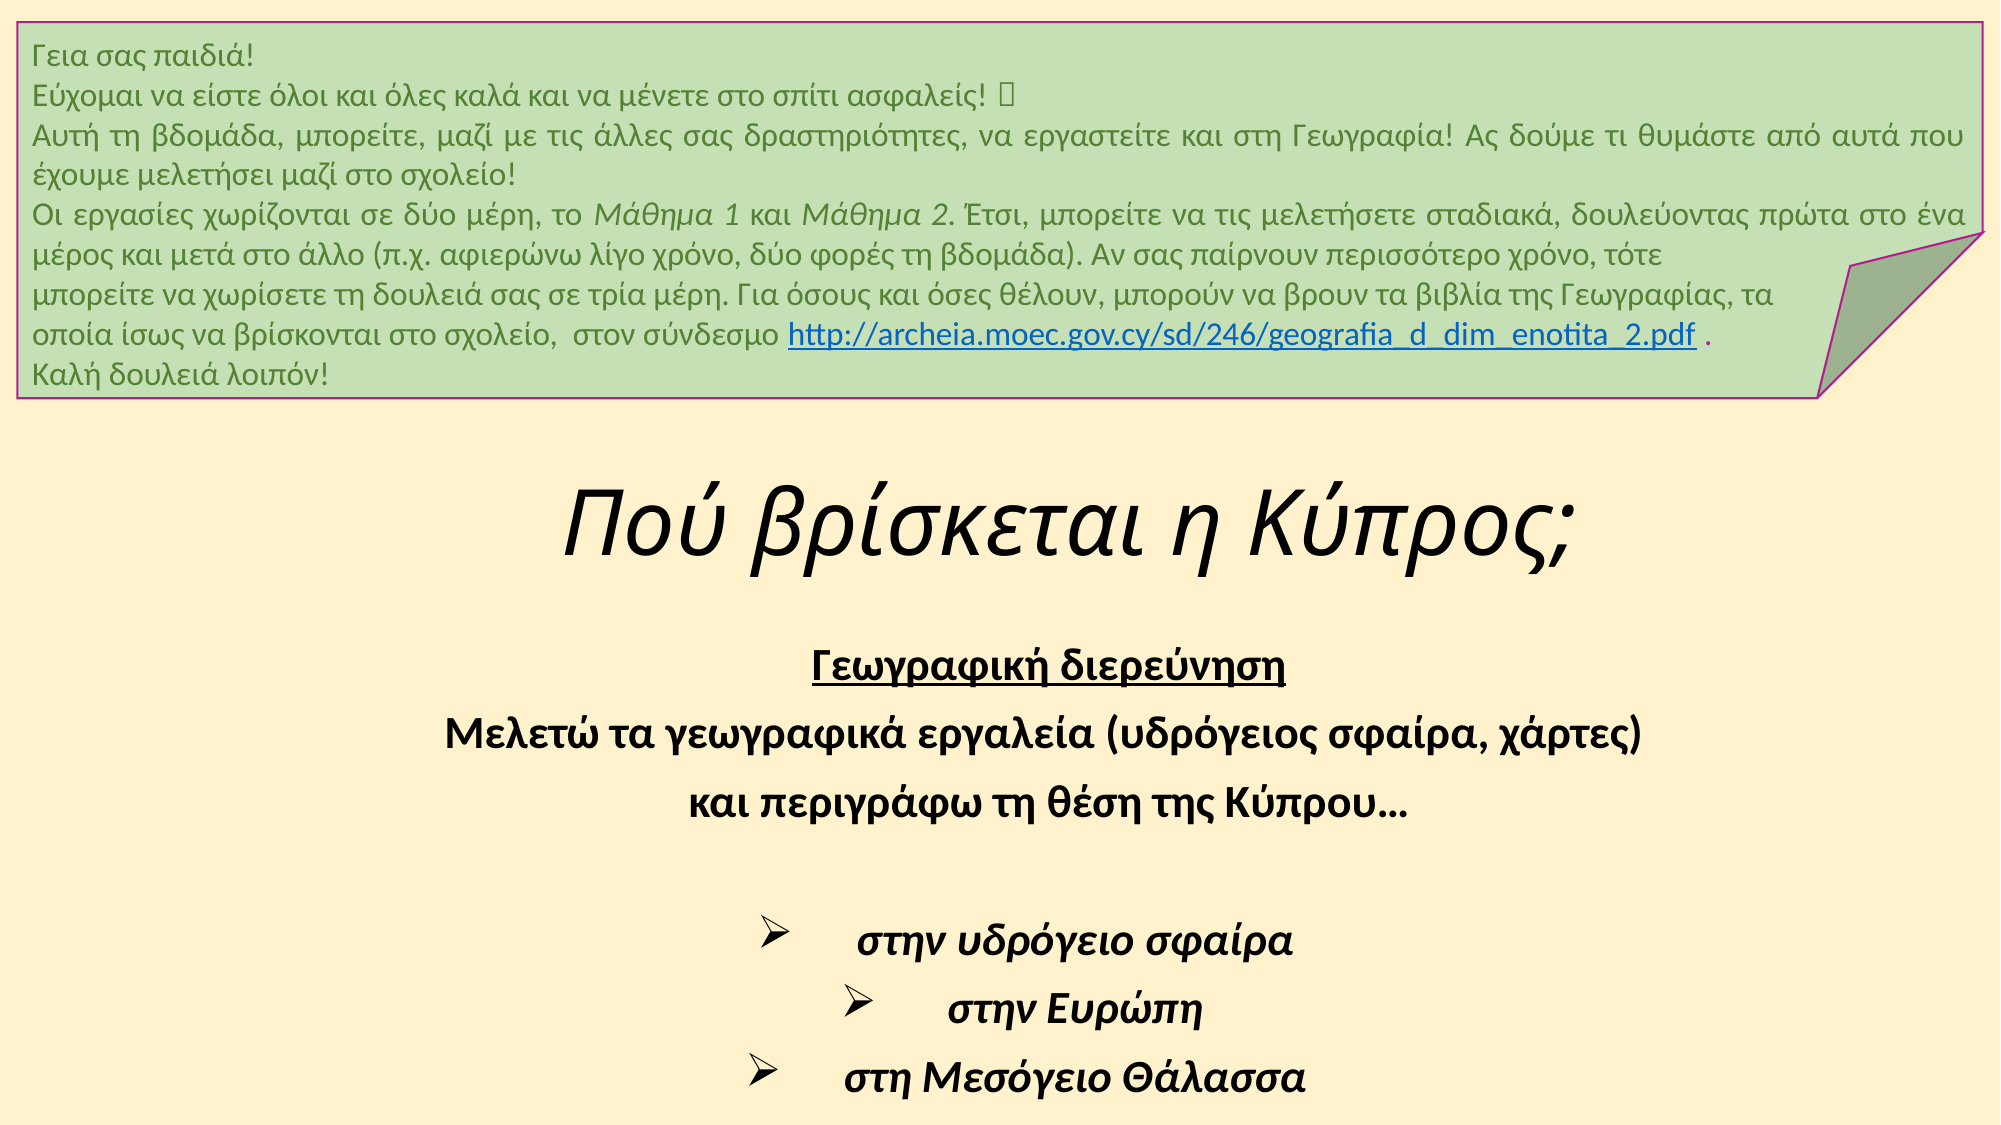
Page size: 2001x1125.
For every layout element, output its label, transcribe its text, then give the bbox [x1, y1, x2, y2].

text_box Γεια σας παιδιά! Εύχομαι να είστε όλοι και όλες καλά και να μένετε στο σπίτι ασφαλείς!  Αυτή τη βδομάδα, μπορείτε, μαζί με τις άλλες σας δραστηριότητες, να εργαστείτε και στη Γεωγραφία! Ας δούμε τι θυμάστε από αυτά που έχουμε μελετήσει μαζί στο σχολείο! Οι εργασίες χωρίζονται σε δύο μέρη, το Μάθημα 1 και Μάθημα 2. Έτσι, μπορείτε να τις μελετήσετε σταδιακά, δουλεύοντας πρώτα στο ένα μέρος και μετά στο άλλο (π.χ. αφιερώνω λίγο χρόνο, δύο φορές τη βδομάδα). Αν σας παίρνουν περισσότερο χρόνο, τότε μπορείτε να χωρίσετε τη δουλειά σας σε τρία μέρη. Για όσους και όσες θέλουν, μπορούν να βρουν τα βιβλία της Γεωγραφίας, τα οποία ίσως να βρίσκονται στο σχολείο, στον σύνδεσμο http://archeia.moec.gov.cy/sd/246/geografia_d_dim_enotita_2.pdf . Καλή δουλειά λοιπόν! [16, 21, 1986, 400]
subtitle Γεωγραφική διερεύνηση Μελετώ τα γεωγραφικά εργαλεία (υδρόγειος σφαίρα, χάρτες) και περιγράφω τη θέση της Κύπρου… στην υδρόγειο σφαίρα στην Ευρώπη στη Μεσόγειο Θάλασσα [249, 558, 1849, 1111]
title Πού βρίσκεται η Κύπρος; [319, 423, 1820, 558]
